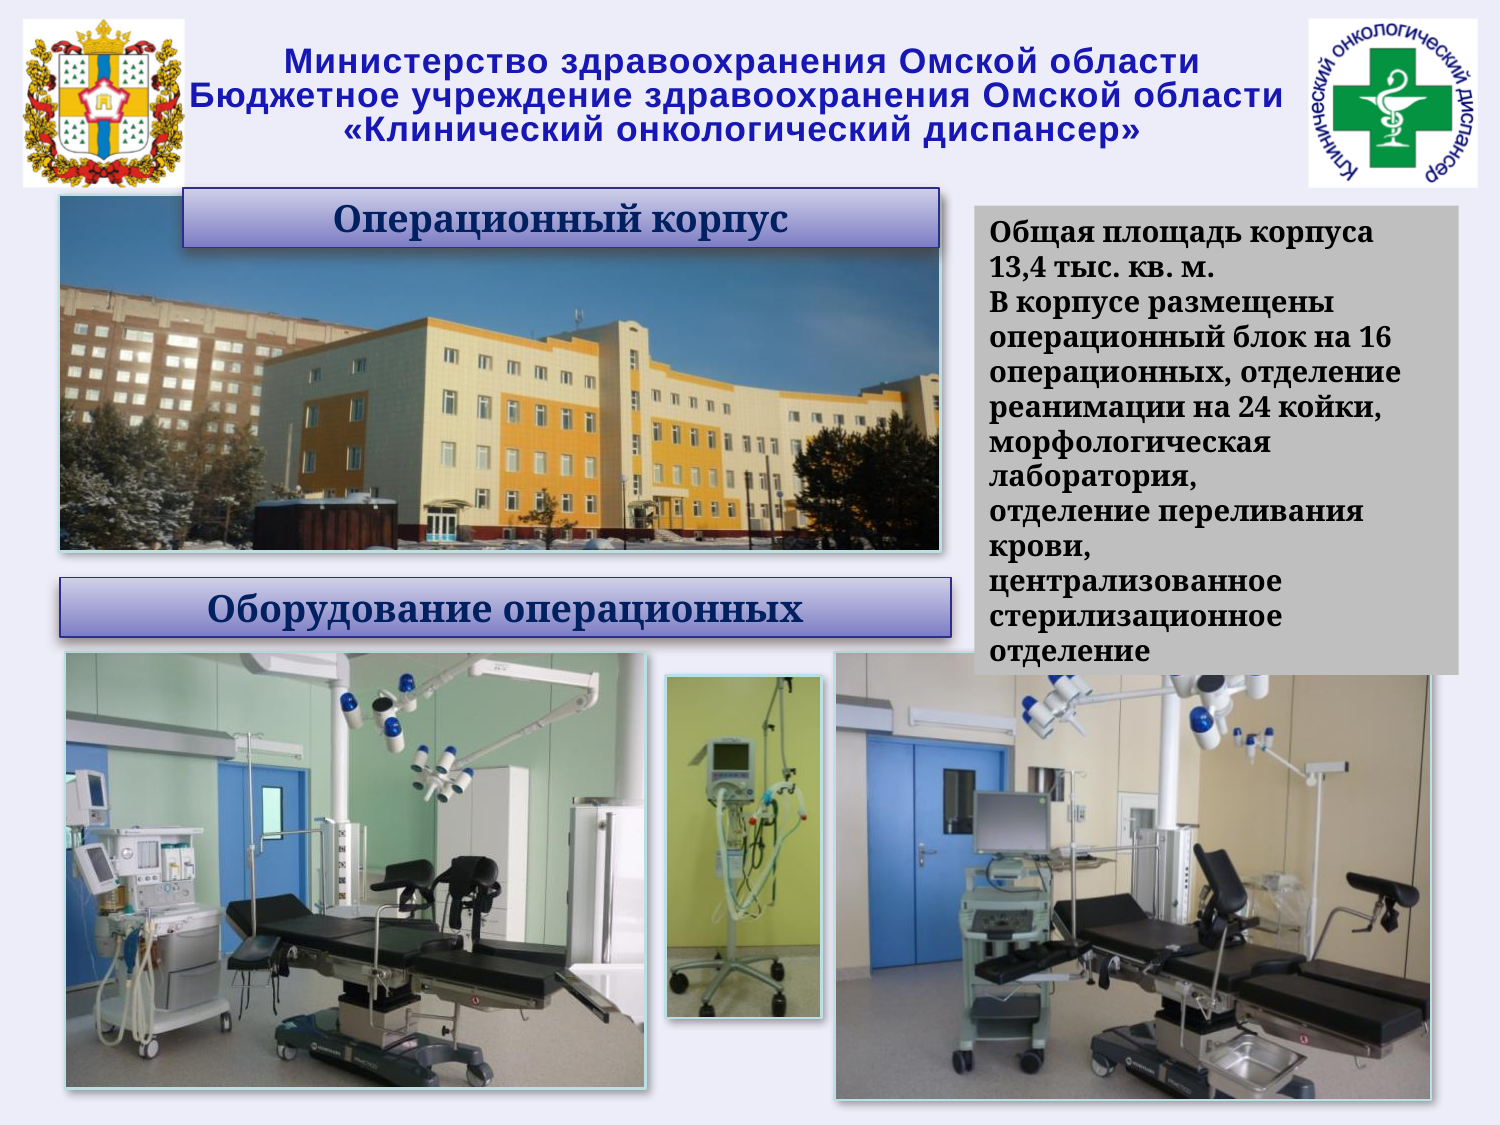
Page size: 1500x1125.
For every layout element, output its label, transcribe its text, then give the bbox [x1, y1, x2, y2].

picture [65, 653, 645, 1088]
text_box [22, 18, 1478, 189]
text_box Общая площадь корпуса 13,4 тыс. кв. м. В корпусе размещены операционный блок на 16 операционных, отделение реанимации на 24 койки, морфологическая лаборатория, отделение переливания крови, централизованное стерилизационное отделение [974, 206, 1459, 675]
text_box Оборудование операционных [59, 577, 952, 638]
picture [835, 653, 1430, 1099]
picture [666, 676, 821, 1018]
picture [59, 196, 940, 551]
